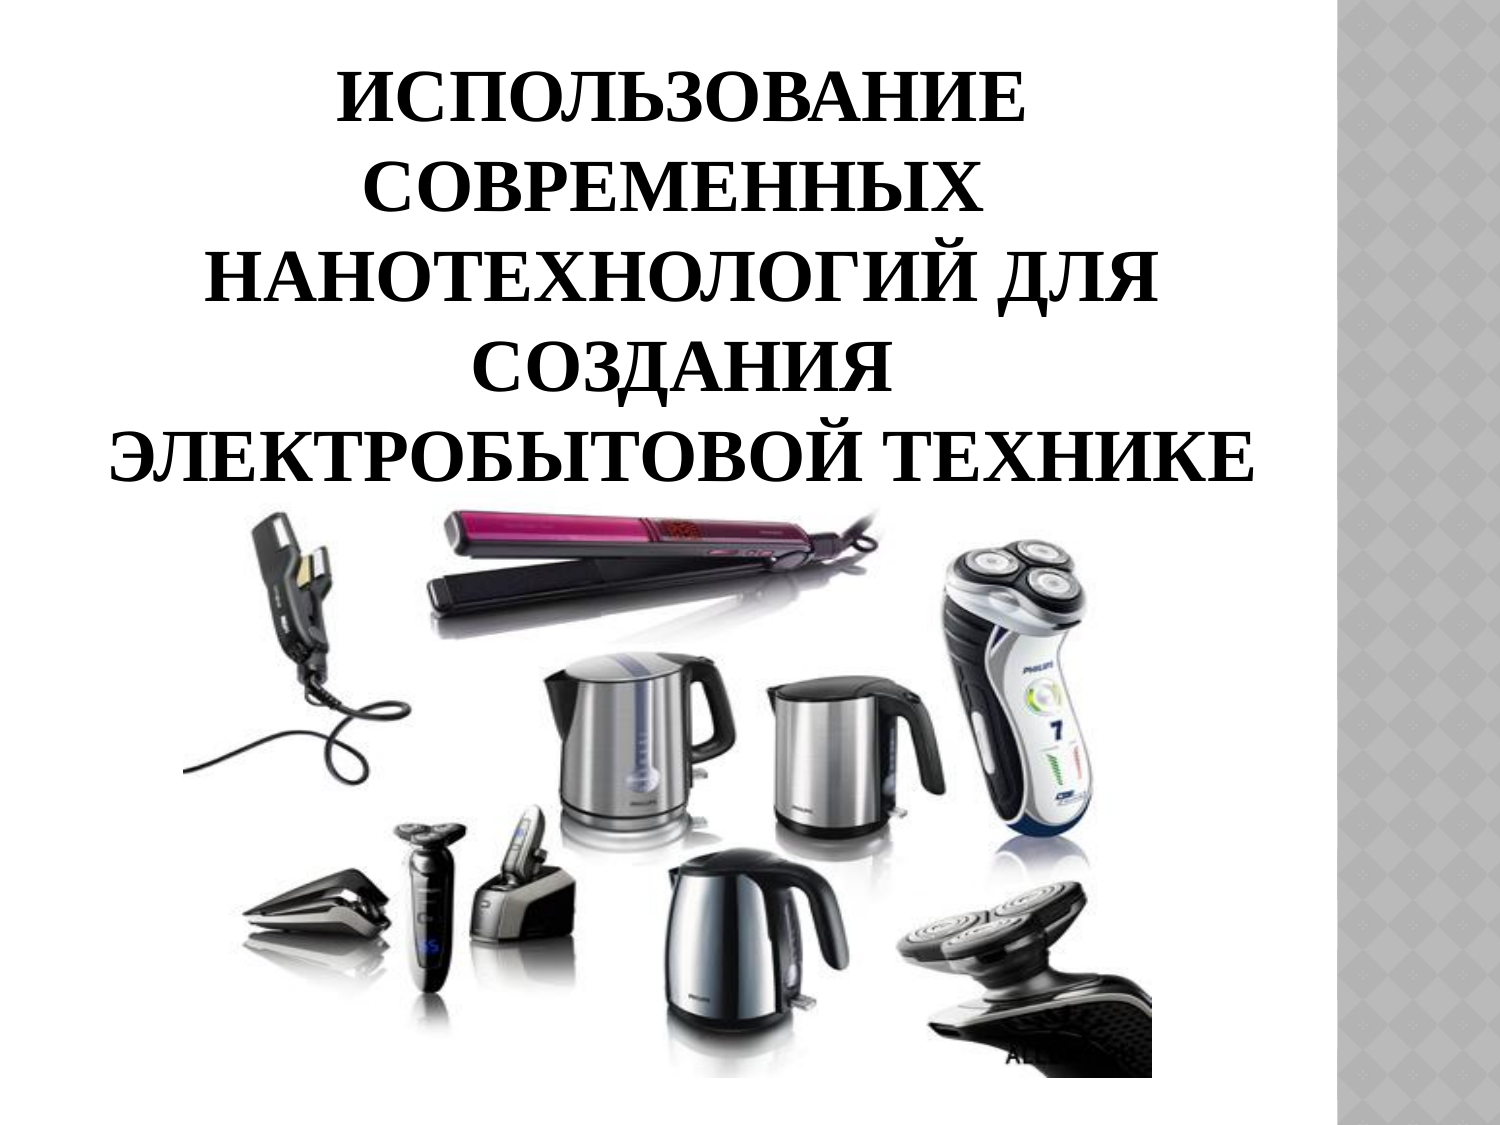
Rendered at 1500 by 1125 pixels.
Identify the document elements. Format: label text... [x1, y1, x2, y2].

picture [182, 491, 1152, 1078]
table_cell 3 [1337, 0, 1500, 1125]
title использование современных нанотехнологий для создания электробытовой технике [88, 160, 1277, 587]
